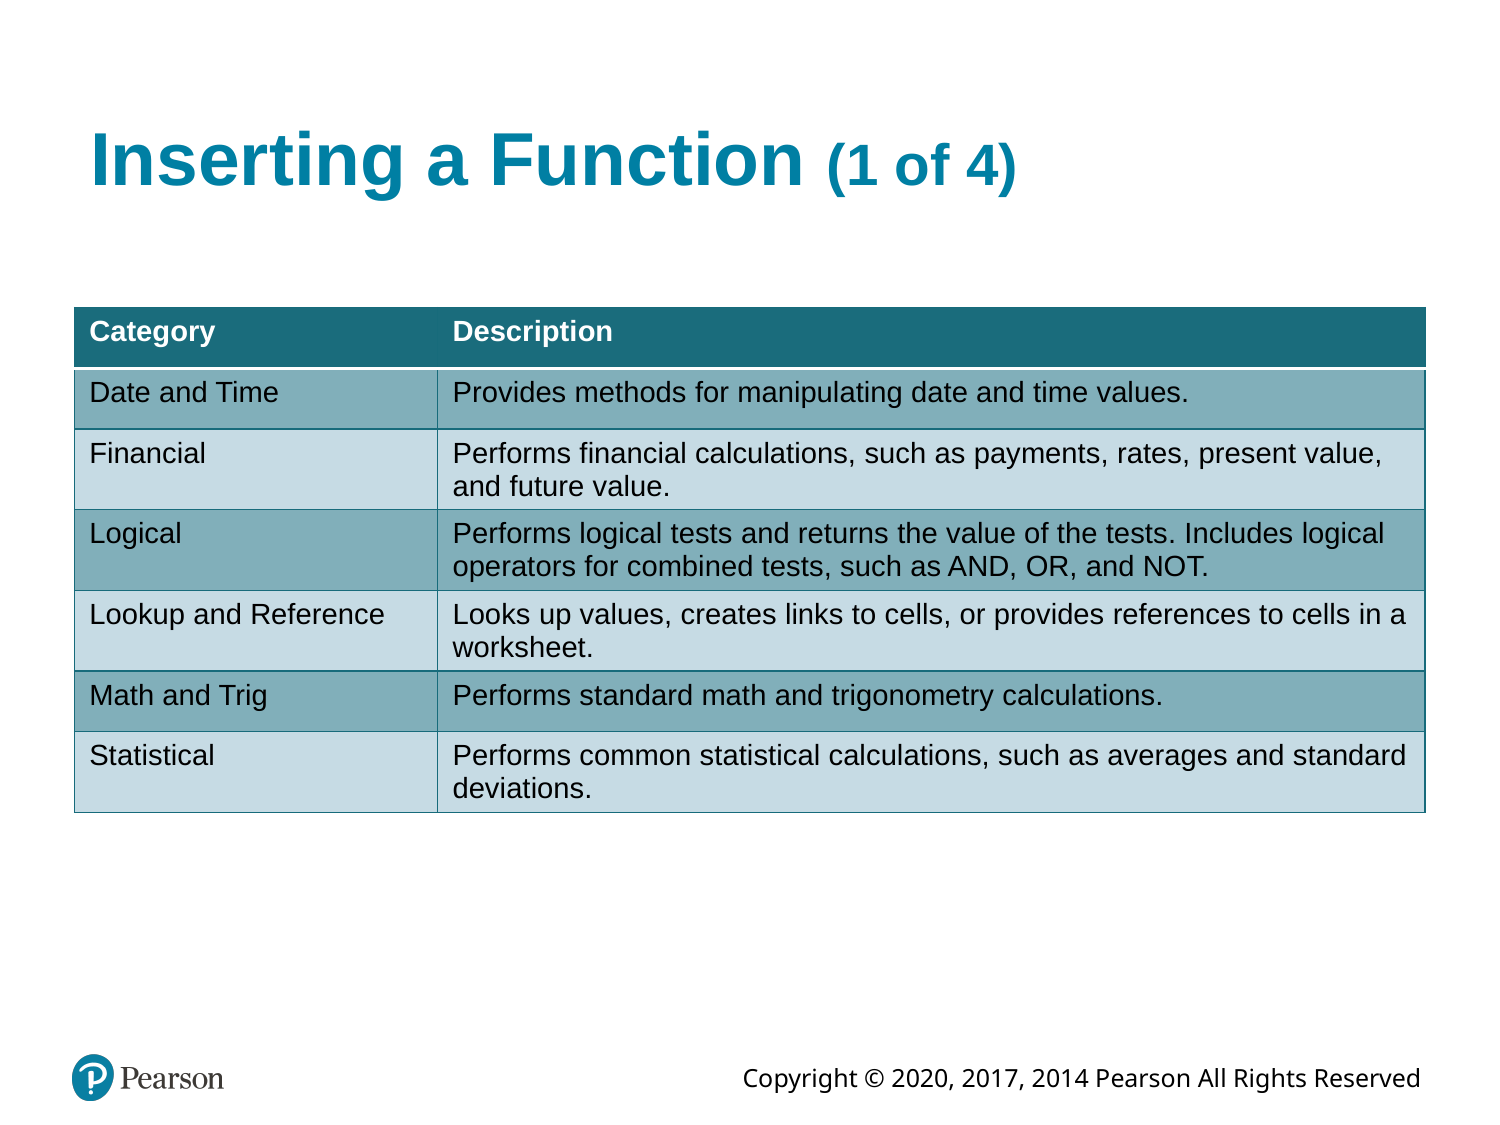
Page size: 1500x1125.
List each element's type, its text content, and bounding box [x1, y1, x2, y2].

table_cell Lookup and Reference [75, 591, 437, 670]
table_cell Logical [75, 510, 437, 590]
picture [72, 1087, 83, 1101]
table_cell Provides methods for manipulating date and time values. [438, 370, 1424, 428]
table_cell Performs financial calculations, such as payments, rates, present value, and future value. [438, 430, 1424, 509]
table_cell Math and Trig [75, 672, 437, 731]
table_cell Performs common statistical calculations, such as averages and standard deviations. [438, 732, 1424, 812]
table_cell Statistical [75, 732, 437, 812]
table_cell Performs logical tests and returns the value of the tests. Includes logical operators for combined tests, such as AND, OR, and NOT. [438, 510, 1424, 590]
title Inserting a Function (1 of 4) [75, 35, 1425, 216]
table_header Category [75, 308, 437, 367]
table_cell Financial [75, 430, 437, 509]
table_cell Looks up values, creates links to cells, or provides references to cells in a worksheet. [438, 591, 1424, 670]
picture [98, 1054, 224, 1101]
table_header Description [438, 308, 1424, 367]
picture [80, 1063, 106, 1088]
table_cell Performs standard math and trigonometry calculations. [438, 672, 1424, 731]
picture [72, 1054, 88, 1070]
table_cell Date and Time [75, 370, 437, 428]
